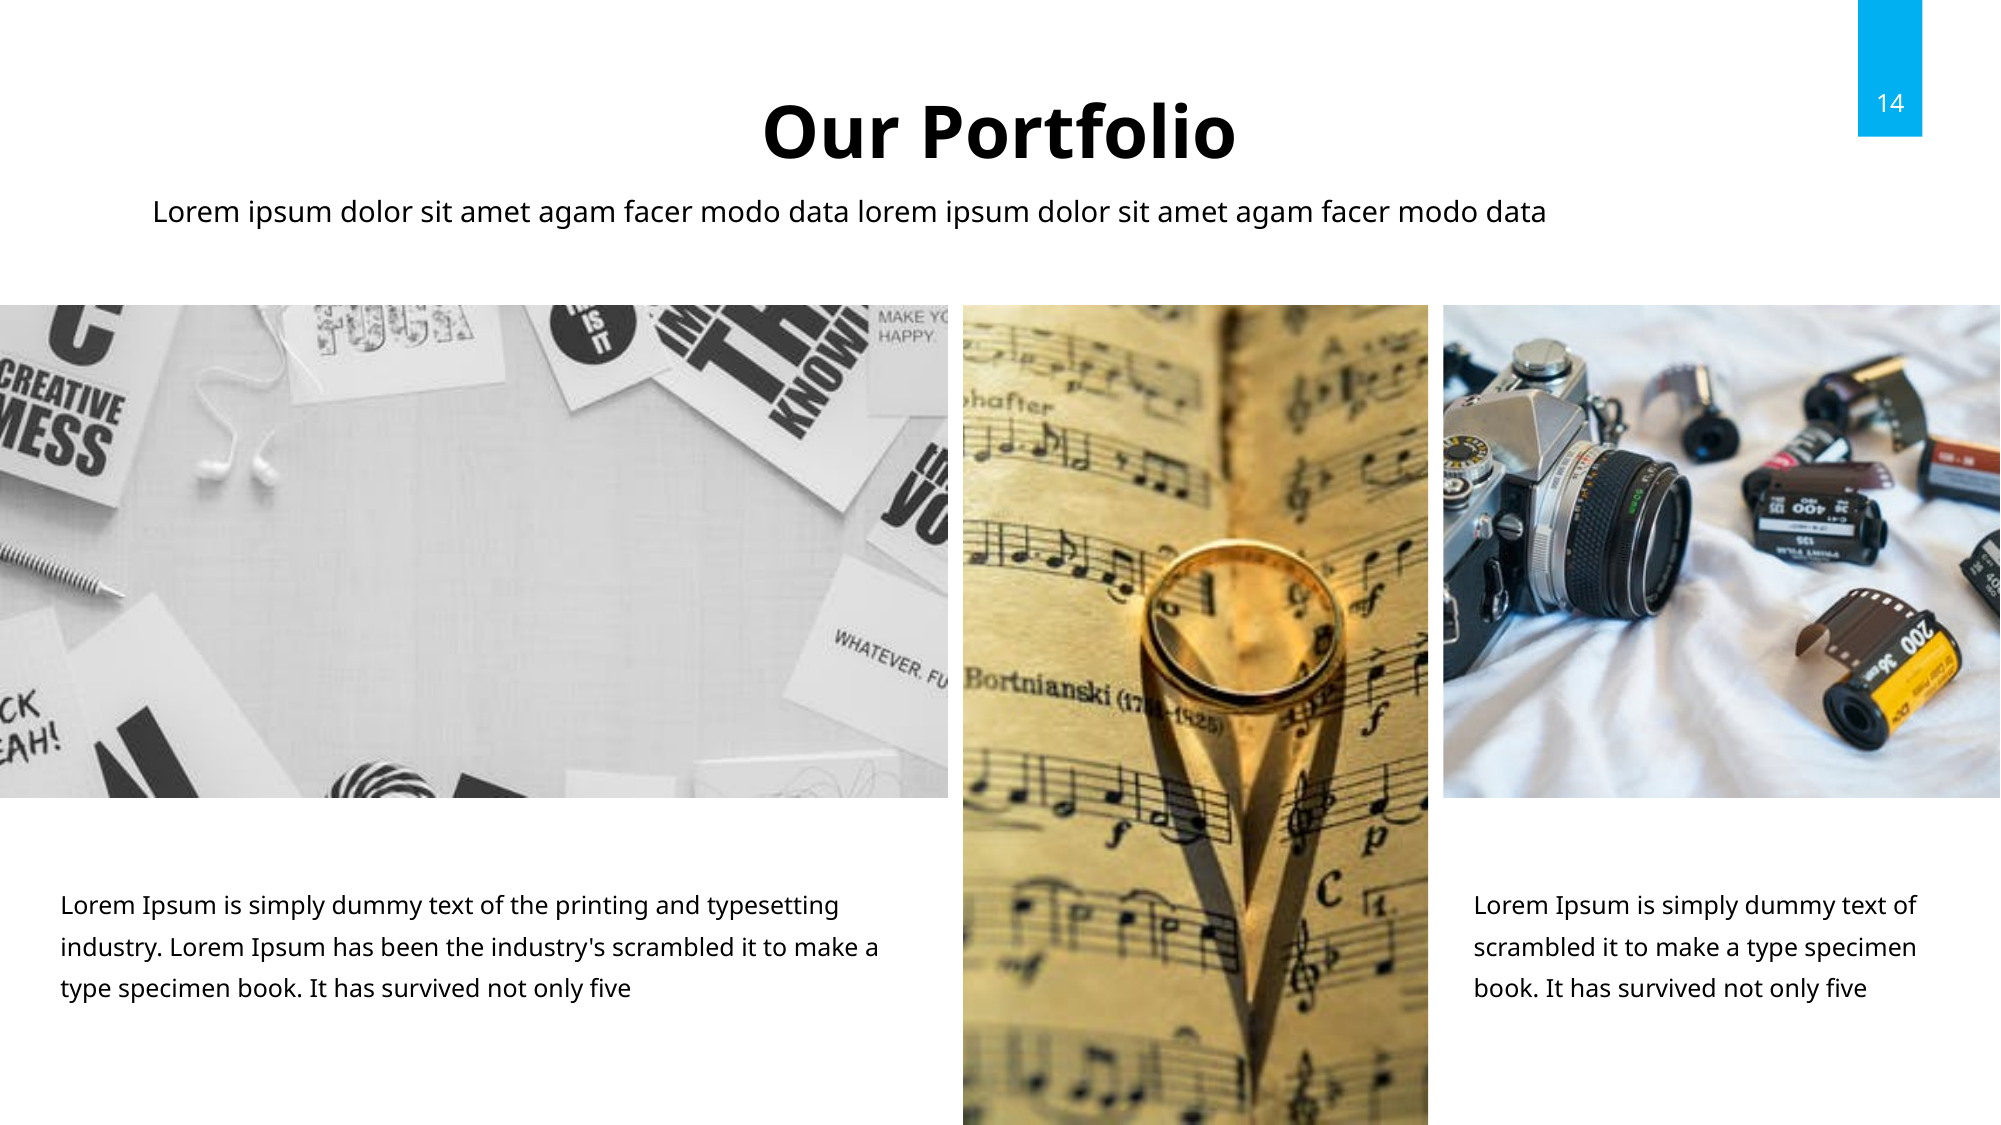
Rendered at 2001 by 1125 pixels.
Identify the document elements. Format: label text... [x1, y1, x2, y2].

picture [962, 305, 1429, 1125]
slide_number 14 [1863, 78, 1927, 130]
subtitle Lorem ipsum dolor sit amet agam facer modo data lorem ipsum dolor sit amet agam facer modo data [137, 186, 1863, 227]
text_box Lorem Ipsum is simply dummy text of the printing and typesetting industry. Lorem Ipsum has been the industry's scrambled it to make a type specimen book. It has survived not only five [45, 870, 903, 1011]
text_box Lorem Ipsum is simply dummy text of scrambled it to make a type specimen book. It has survived not only five [1458, 870, 1955, 1011]
title Our Portfolio [137, 78, 1863, 186]
picture [0, 305, 948, 798]
picture [1443, 305, 2000, 798]
